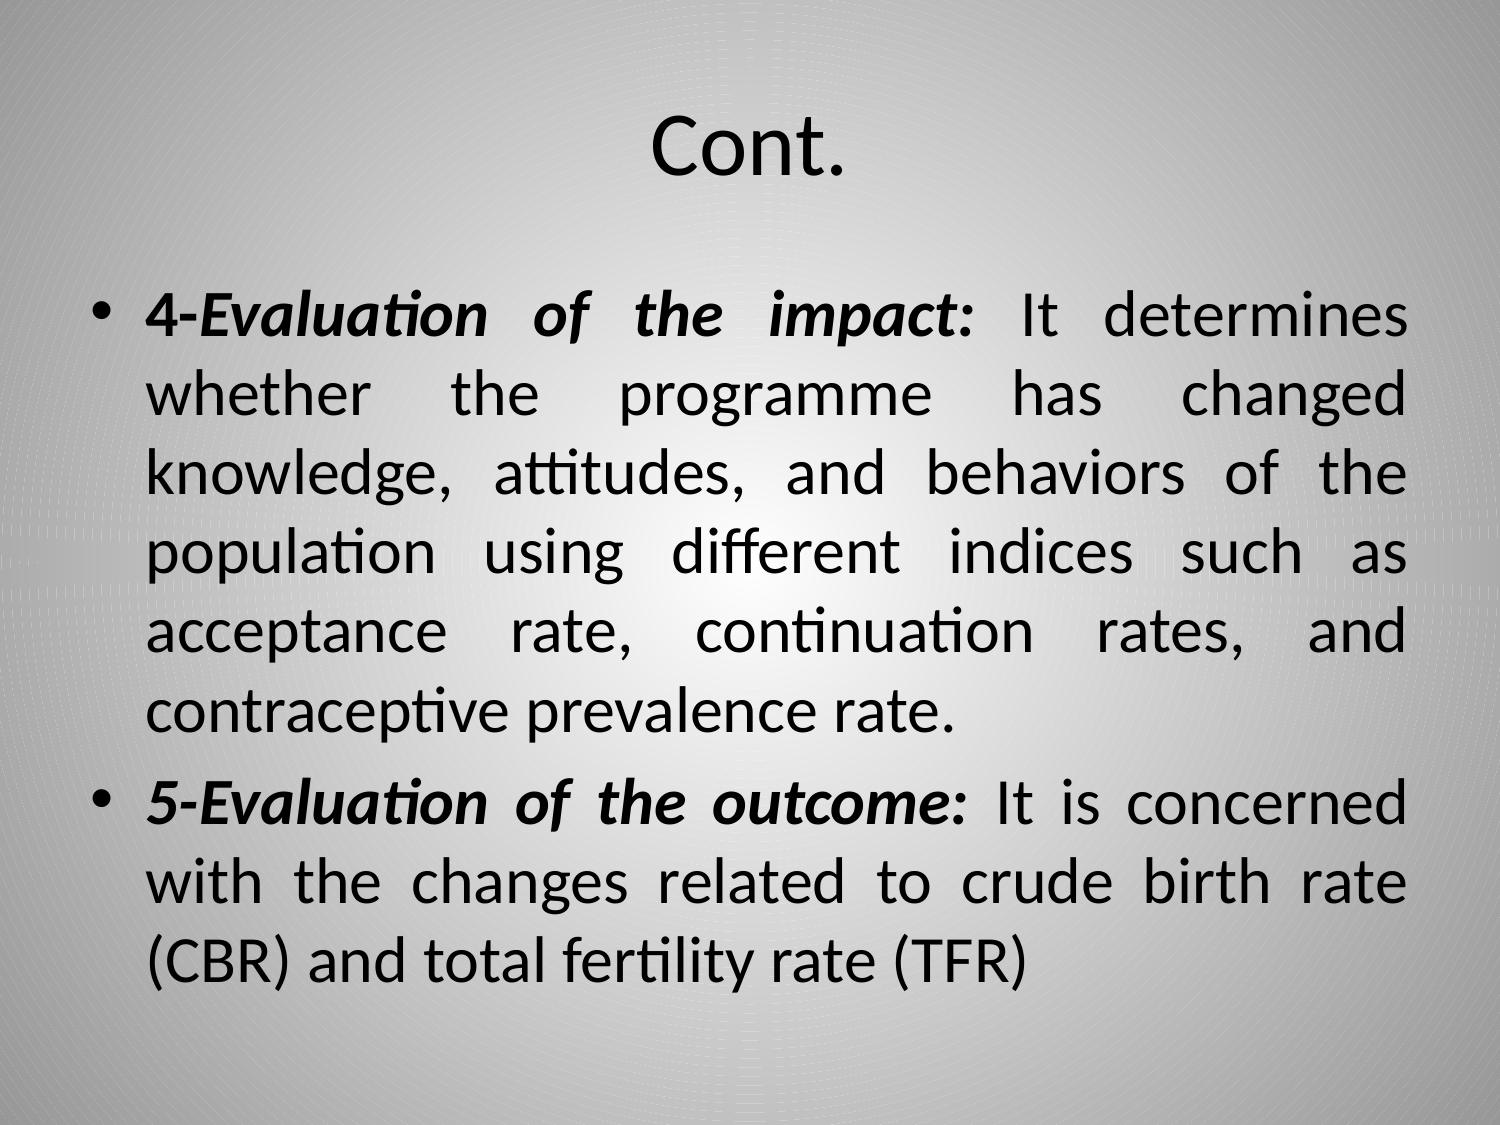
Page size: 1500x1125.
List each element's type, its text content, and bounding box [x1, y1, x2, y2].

title Cont. [75, 45, 1425, 233]
list 4-Evaluation of the impact: It determines whether the programme has changed knowledge, attitudes, and behaviors of the population using different indices such as acceptance rate, continuation rates, and contraceptive prevalence rate. 5-Evaluation of the outcome: It is concerned with the changes related to crude birth rate (CBR) and total fertility rate (TFR) [75, 262, 1425, 1005]
